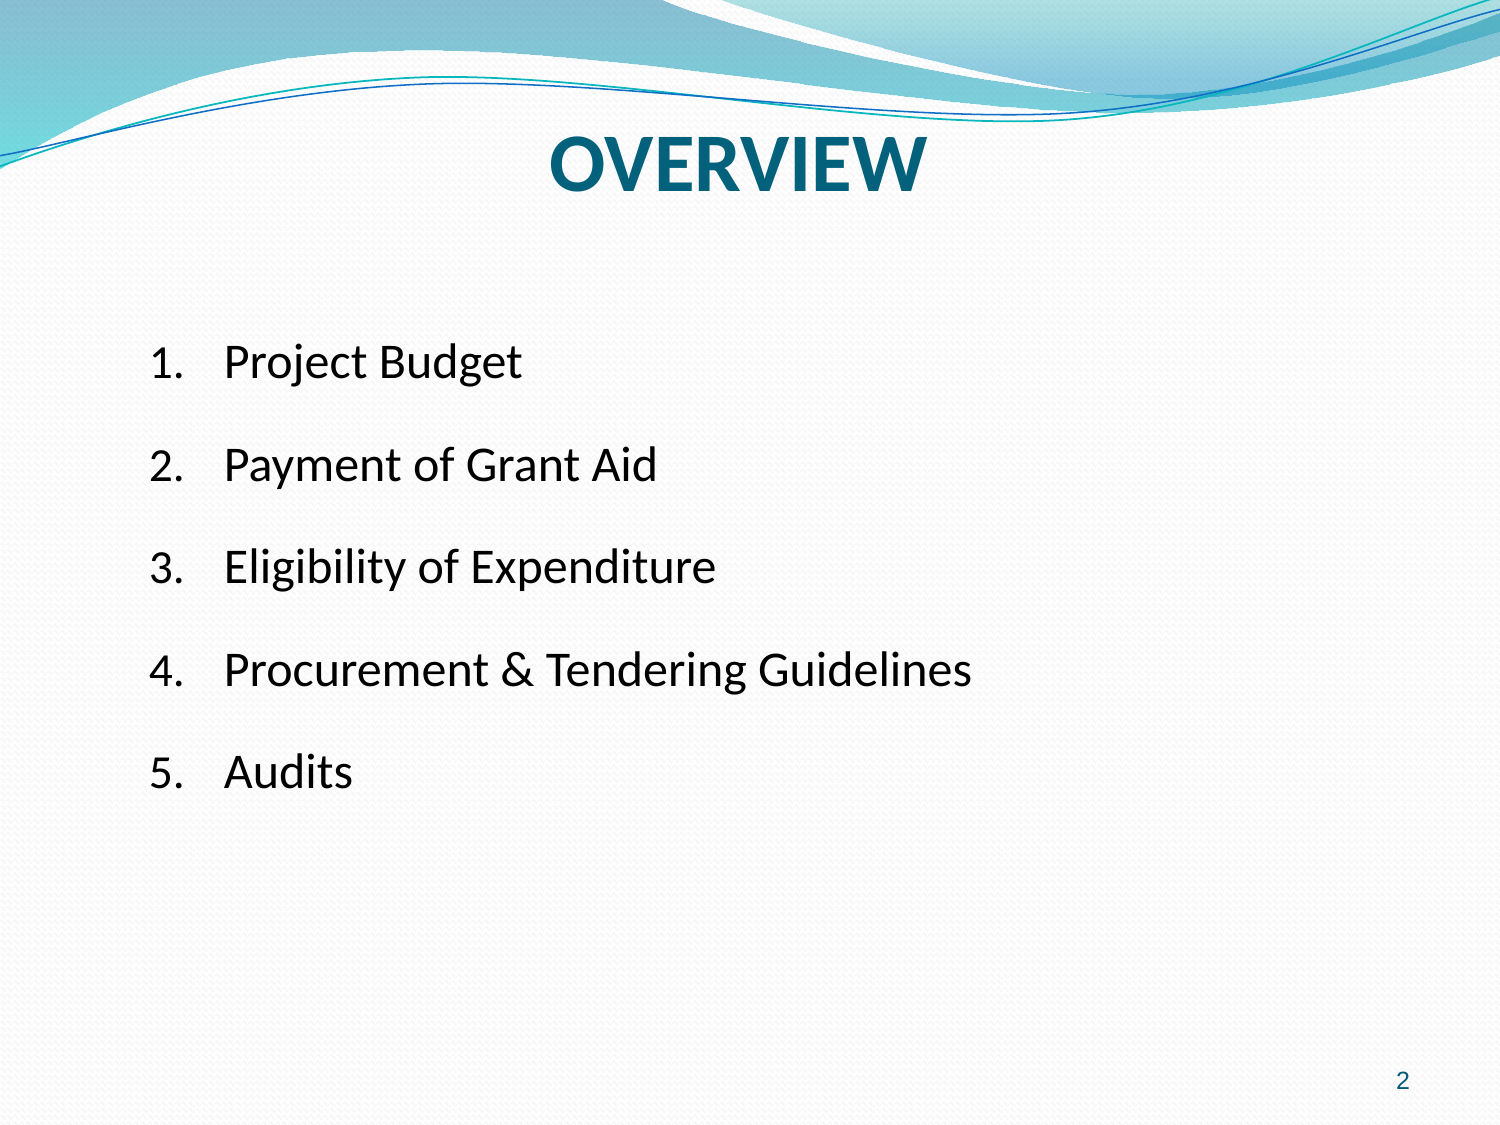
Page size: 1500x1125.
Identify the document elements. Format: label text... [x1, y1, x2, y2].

slide_number 2 [1299, 1042, 1425, 1103]
list Project Budget Payment of Grant Aid Eligibility of Expenditure Procurement & Tendering Guidelines Audits [74, 290, 1426, 1059]
title OVERVIEW [64, 125, 1414, 209]
